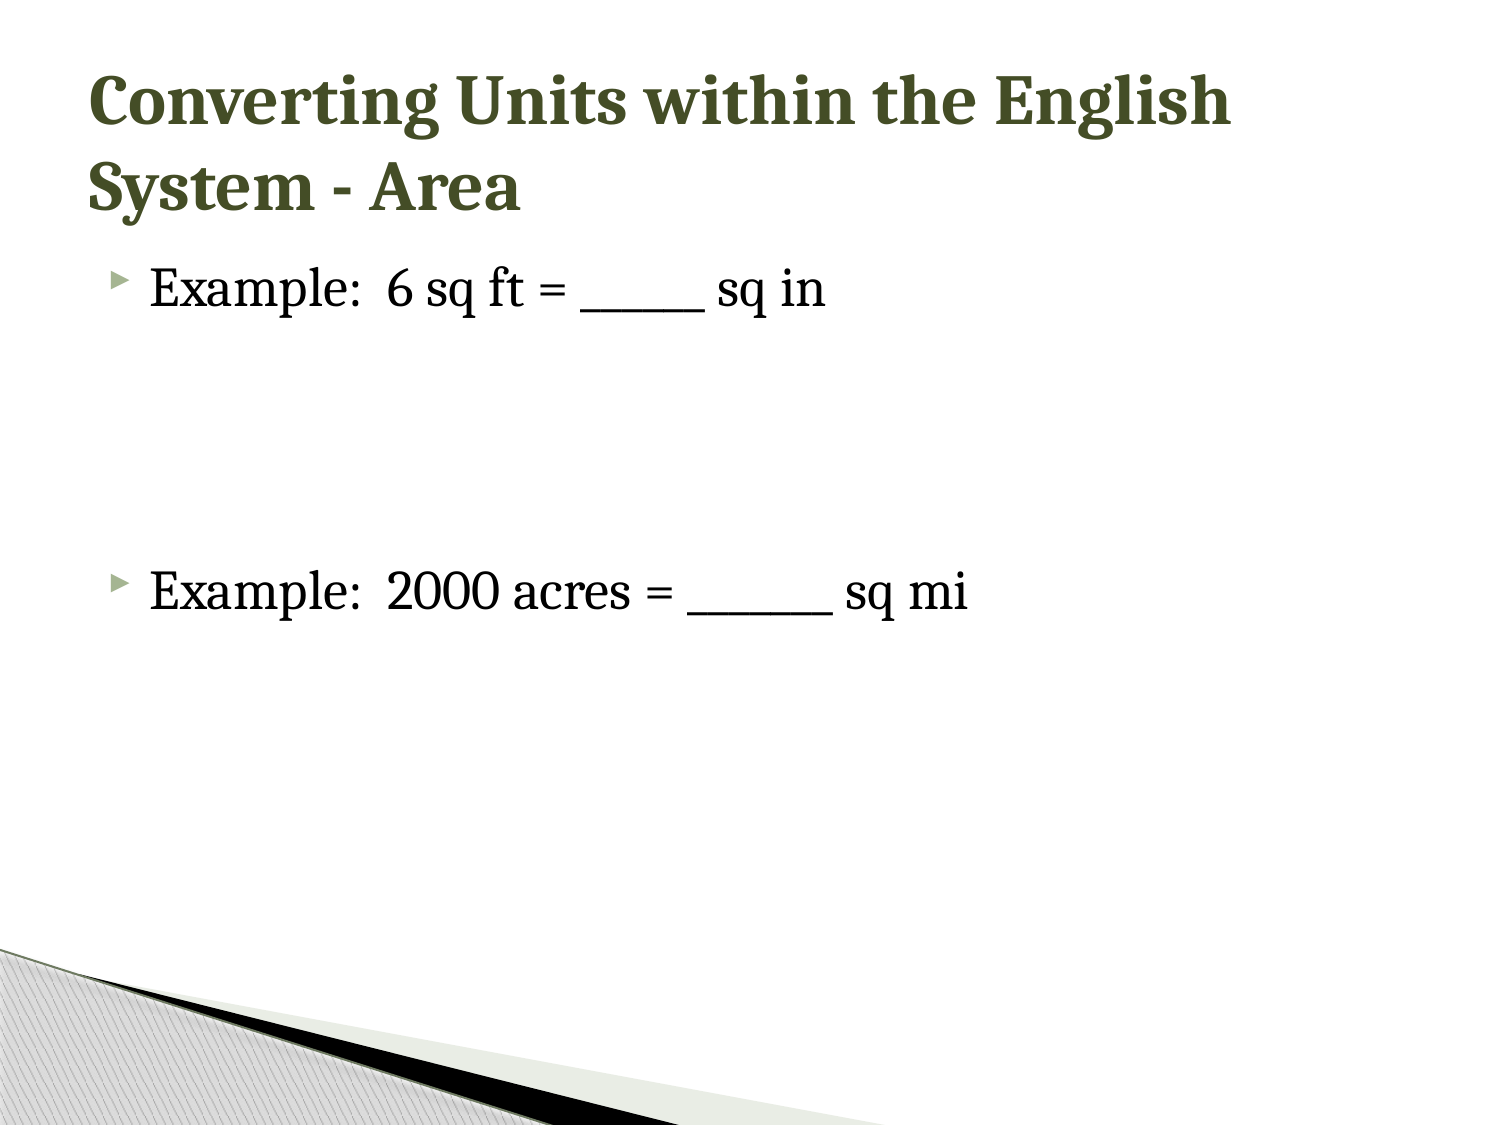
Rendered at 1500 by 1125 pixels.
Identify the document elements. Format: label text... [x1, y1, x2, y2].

title Converting Units within the English System - Area [75, 45, 1425, 233]
list Example: 6 sq ft = ______ sq in Example: 2000 acres = _______ sq mi [75, 243, 1425, 986]
